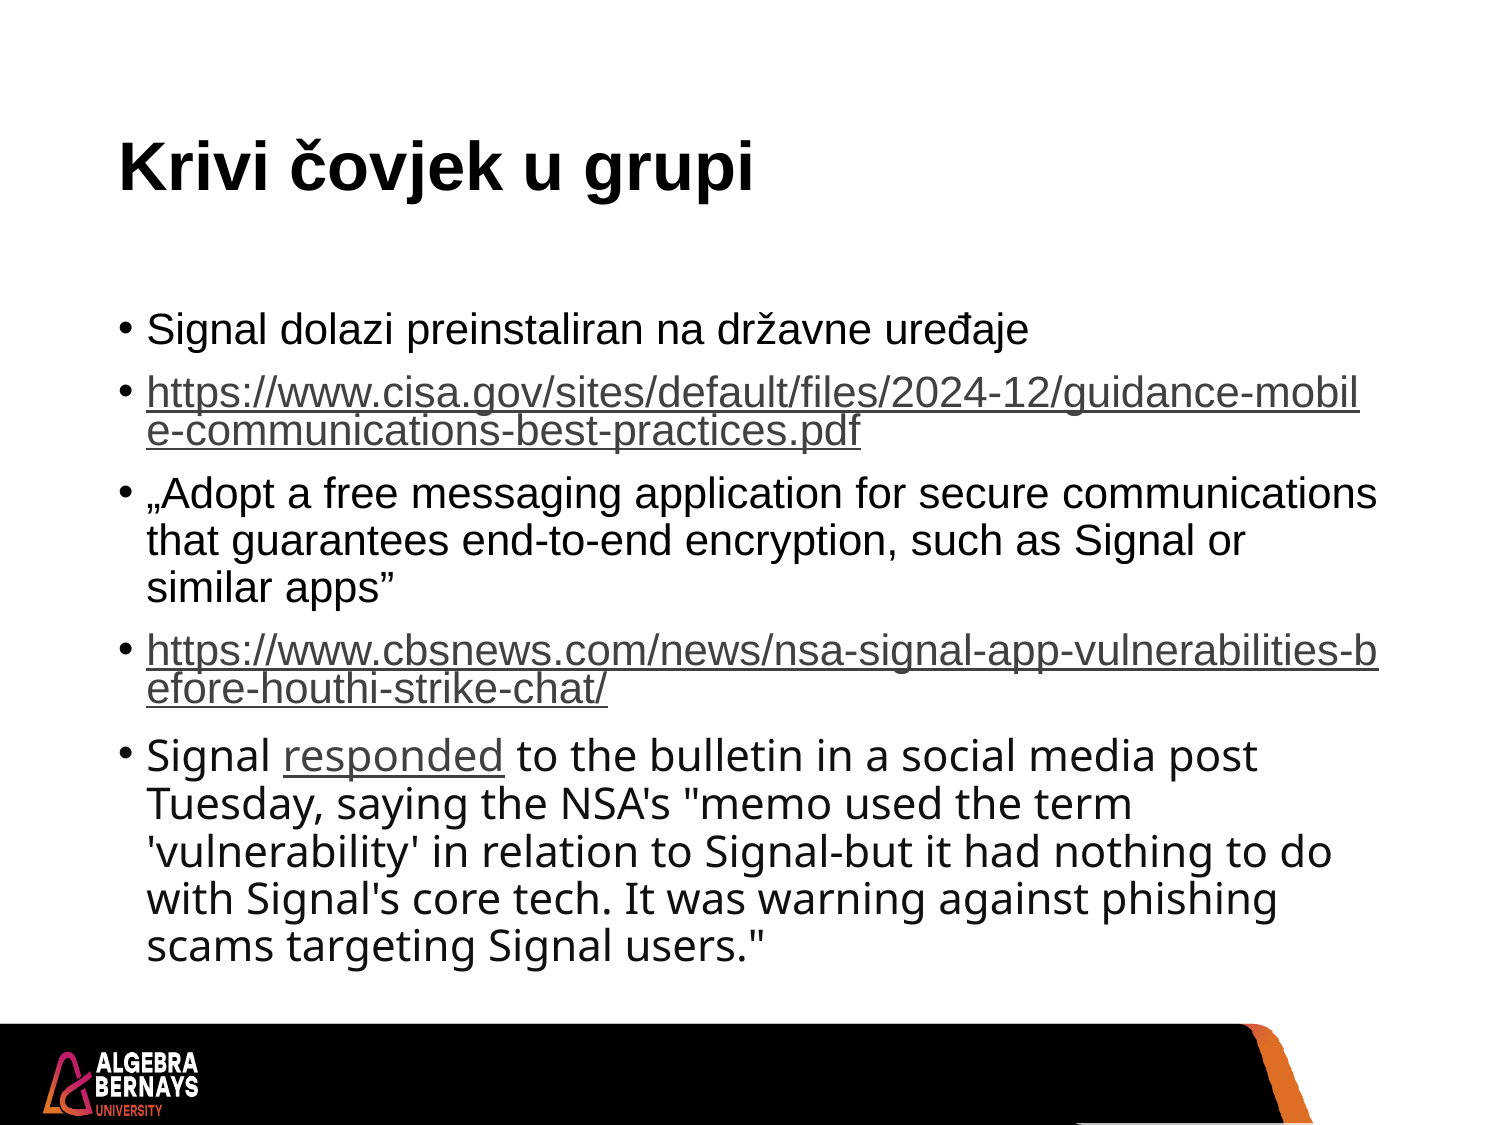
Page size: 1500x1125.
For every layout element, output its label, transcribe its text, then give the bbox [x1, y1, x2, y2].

picture [0, 1023, 1468, 1125]
list Signal dolazi preinstaliran na državne uređaje https://www.cisa.gov/sites/default/files/2024-12/guidance-mobile-communications-best-practices.pdf „Adopt a free messaging application for secure communications that guarantees end-to-end encryption, such as Signal or similar apps” https://www.cbsnews.com/news/nsa-signal-app-vulnerabilities-before-houthi-strike-chat/ Signal responded to the bulletin in a social media post Tuesday, saying the NSA's "memo used the term 'vulnerability' in relation to Signal-but it had nothing to do with Signal's core tech. It was warning against phishing scams targeting Signal users." [103, 299, 1397, 1014]
title Krivi čovjek u grupi [103, 59, 1397, 278]
